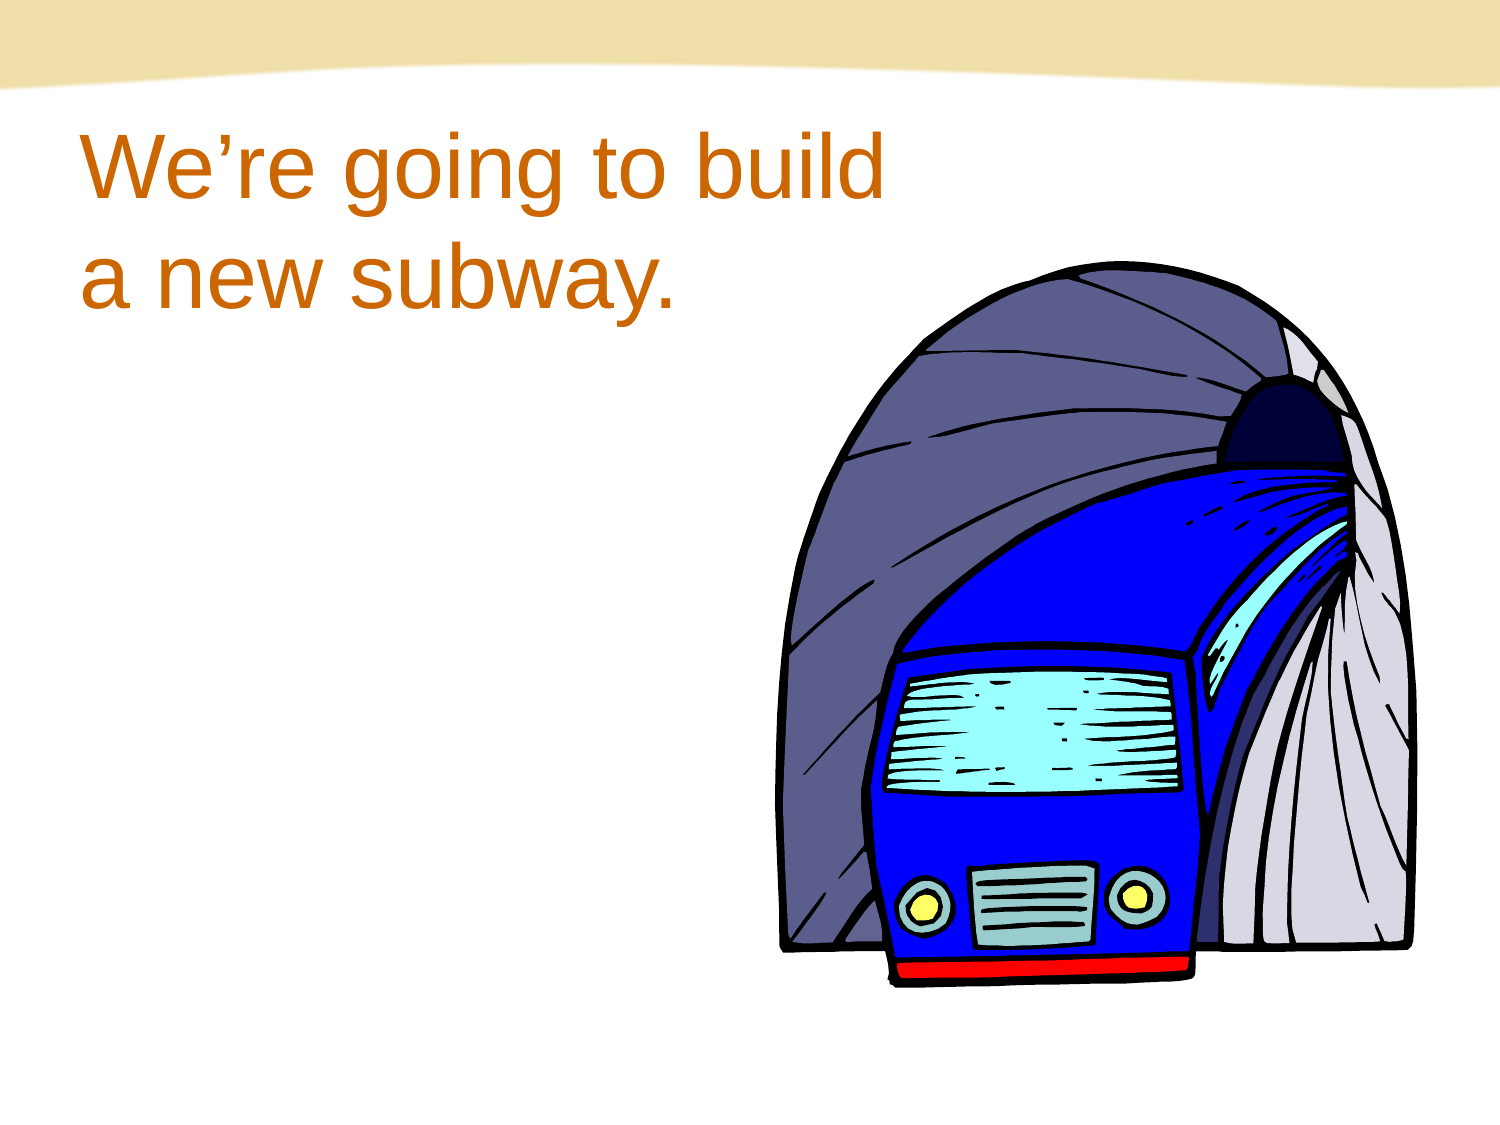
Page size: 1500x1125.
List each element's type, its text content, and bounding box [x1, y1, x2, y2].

picture [0, 0, 1500, 1125]
text_box We’re going to build a new subway. [64, 99, 930, 335]
